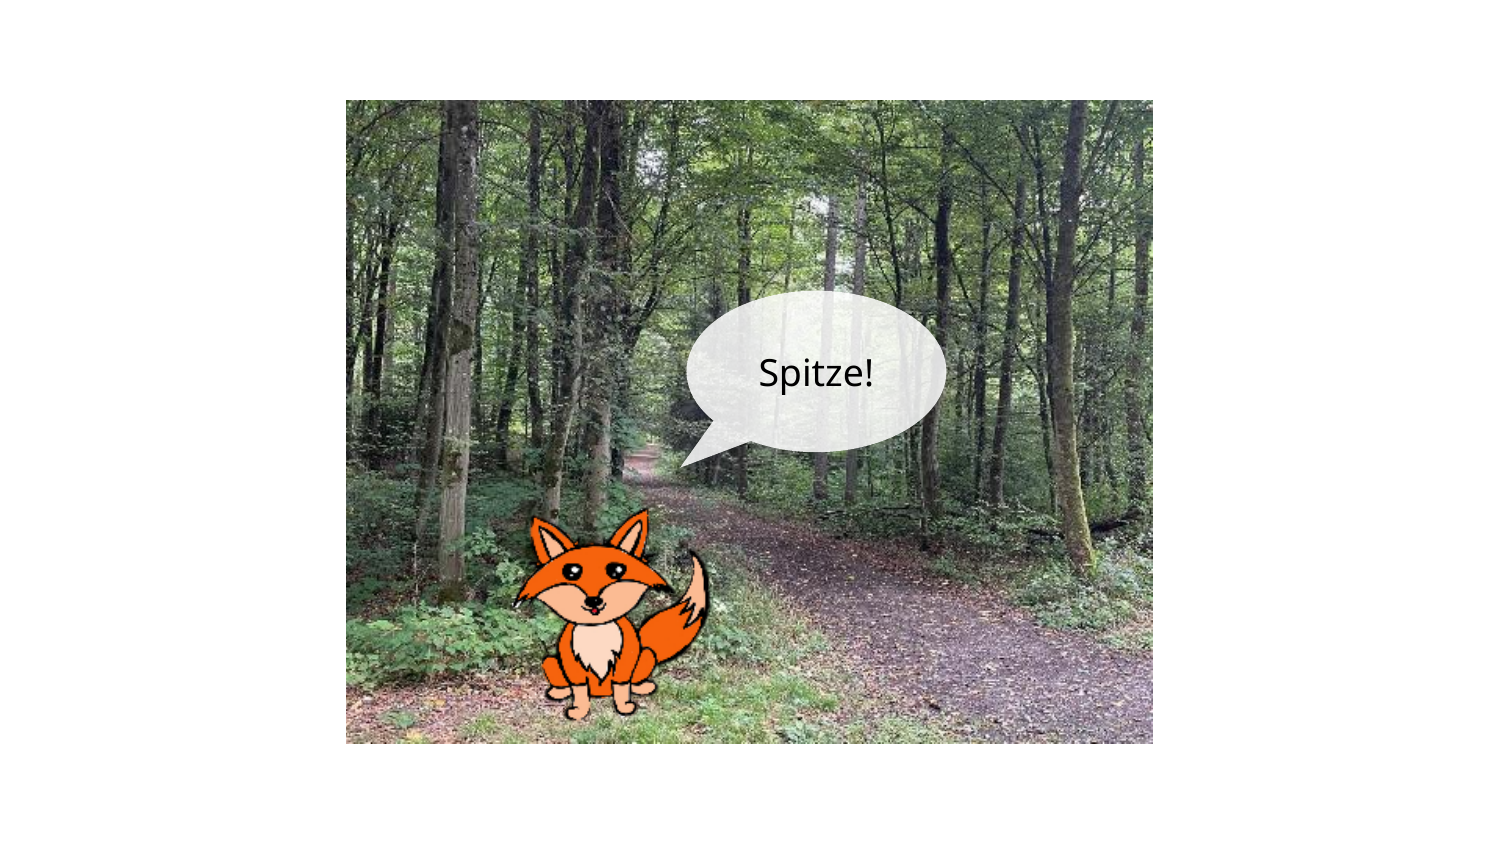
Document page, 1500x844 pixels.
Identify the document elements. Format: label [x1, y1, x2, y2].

text_box [346, 100, 1153, 744]
